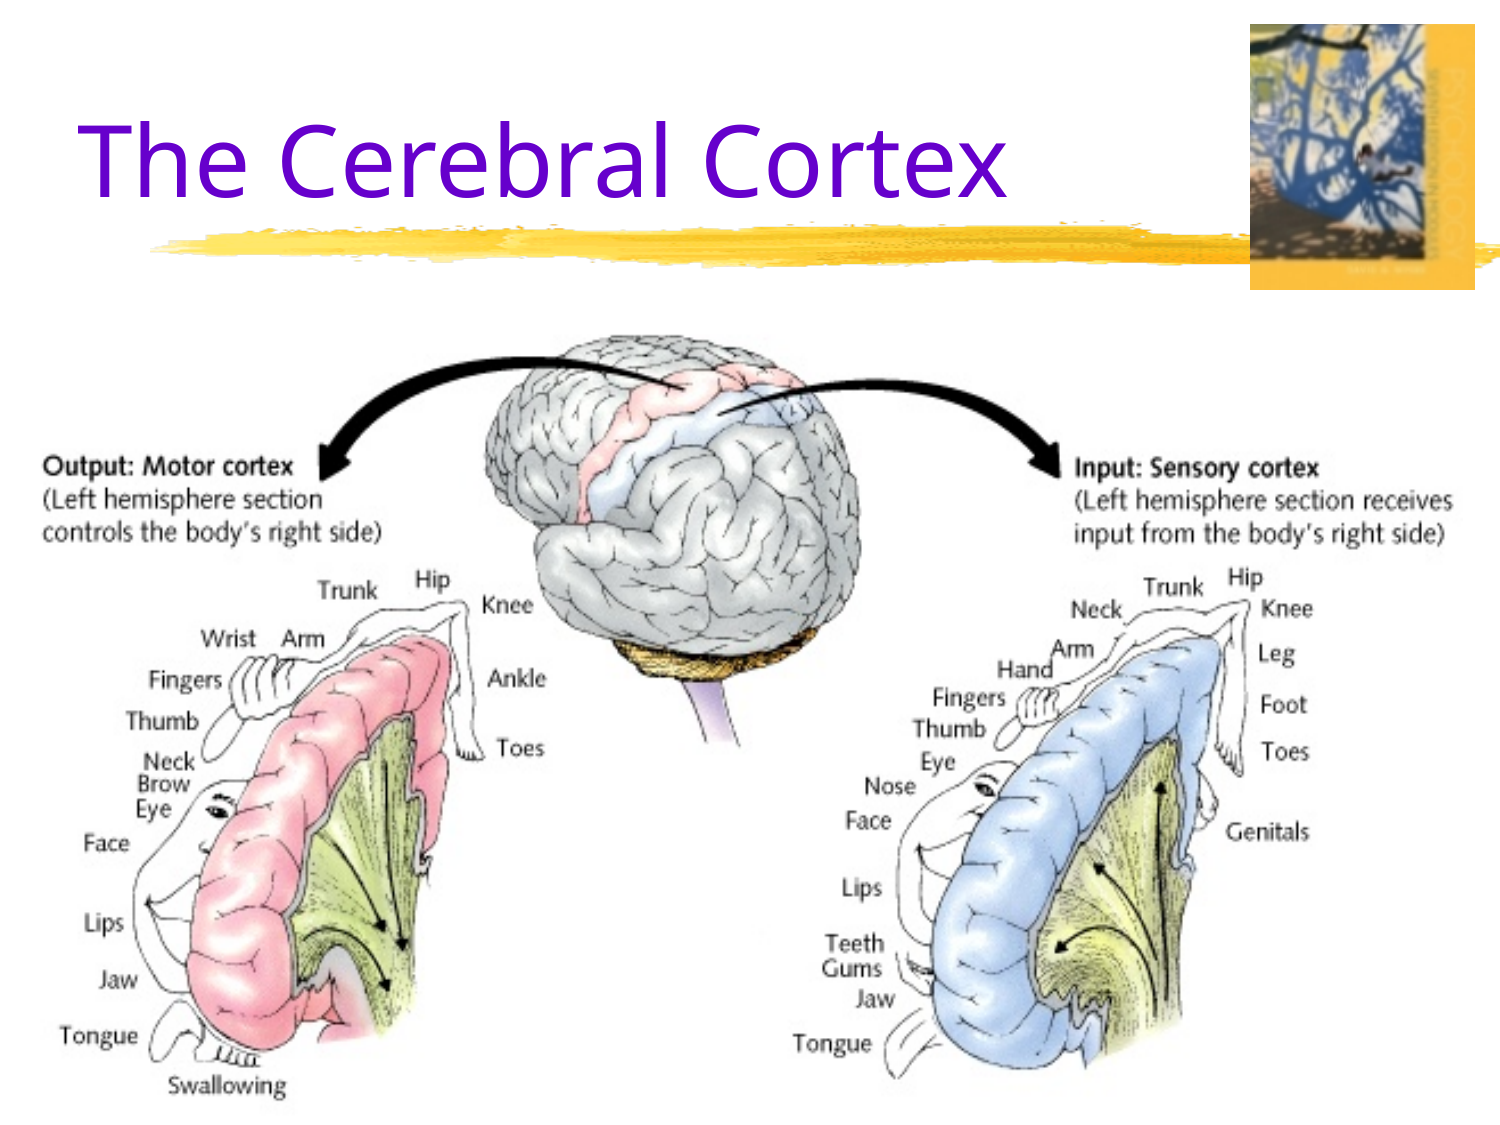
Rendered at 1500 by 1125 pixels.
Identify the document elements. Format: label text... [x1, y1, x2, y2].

title The Cerebral Cortex [62, 37, 1209, 226]
picture [150, 24, 1500, 290]
picture [24, 298, 1463, 1125]
